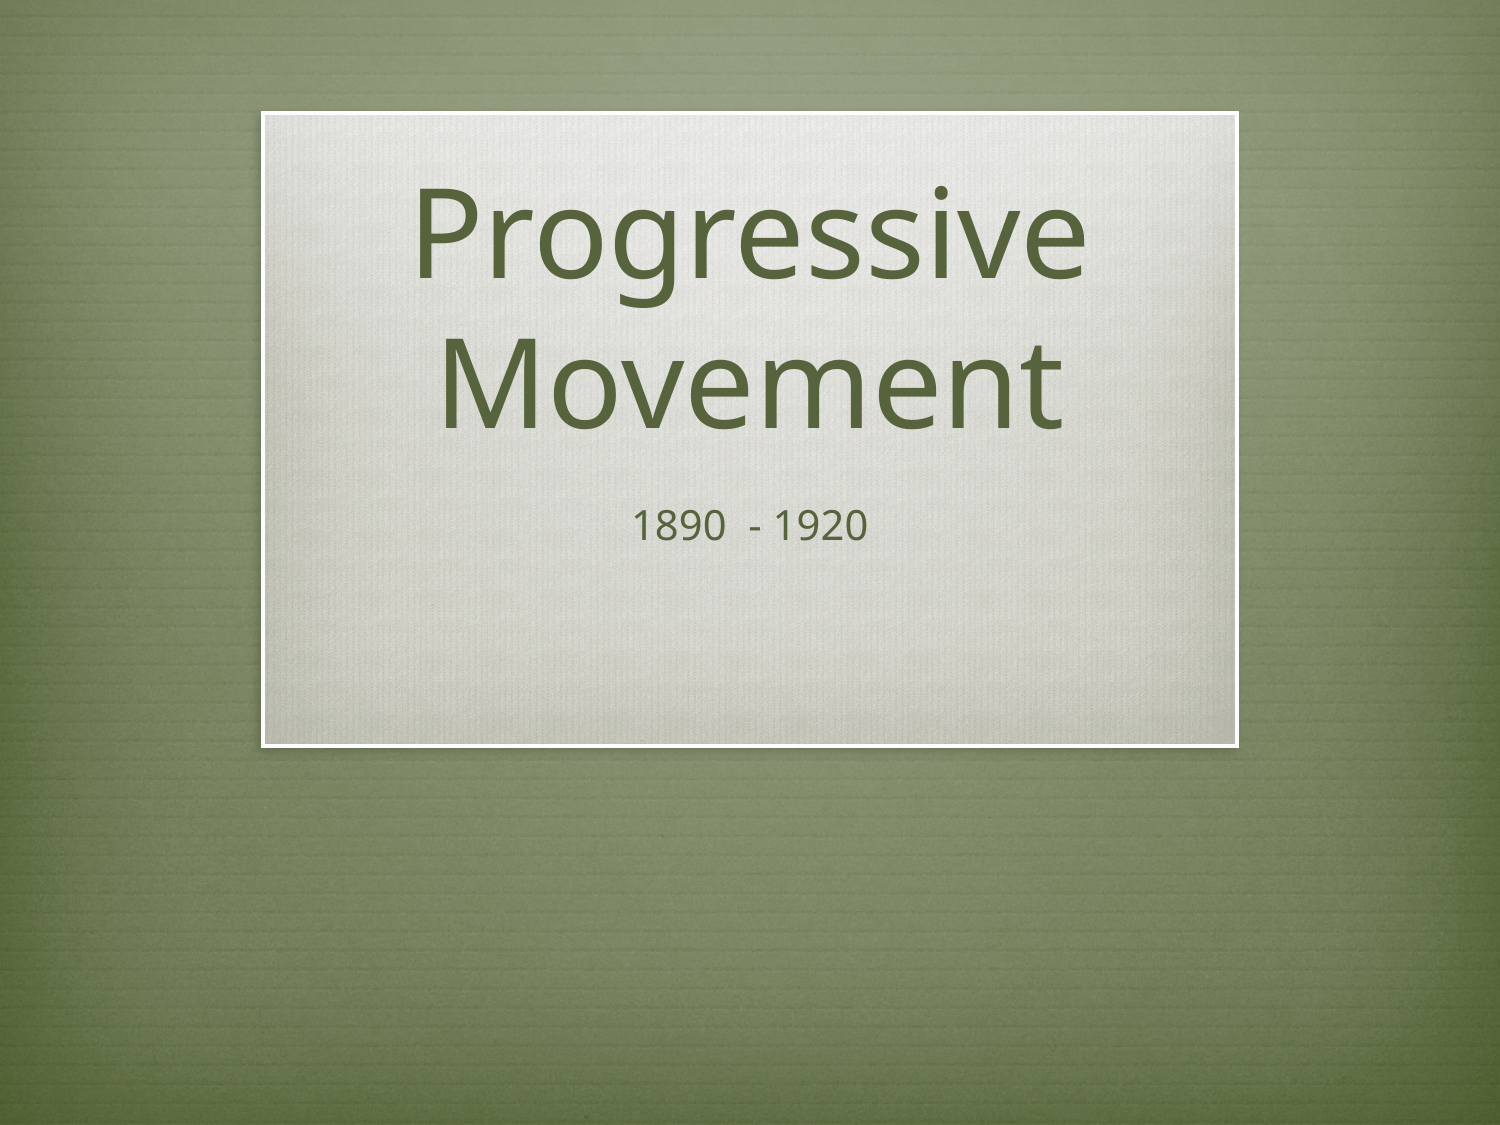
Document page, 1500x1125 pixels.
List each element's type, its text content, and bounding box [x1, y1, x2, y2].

title Progressive Movement [280, 187, 1220, 491]
subtitle 1890 - 1920 [280, 491, 1220, 657]
picture [265, 115, 1235, 744]
